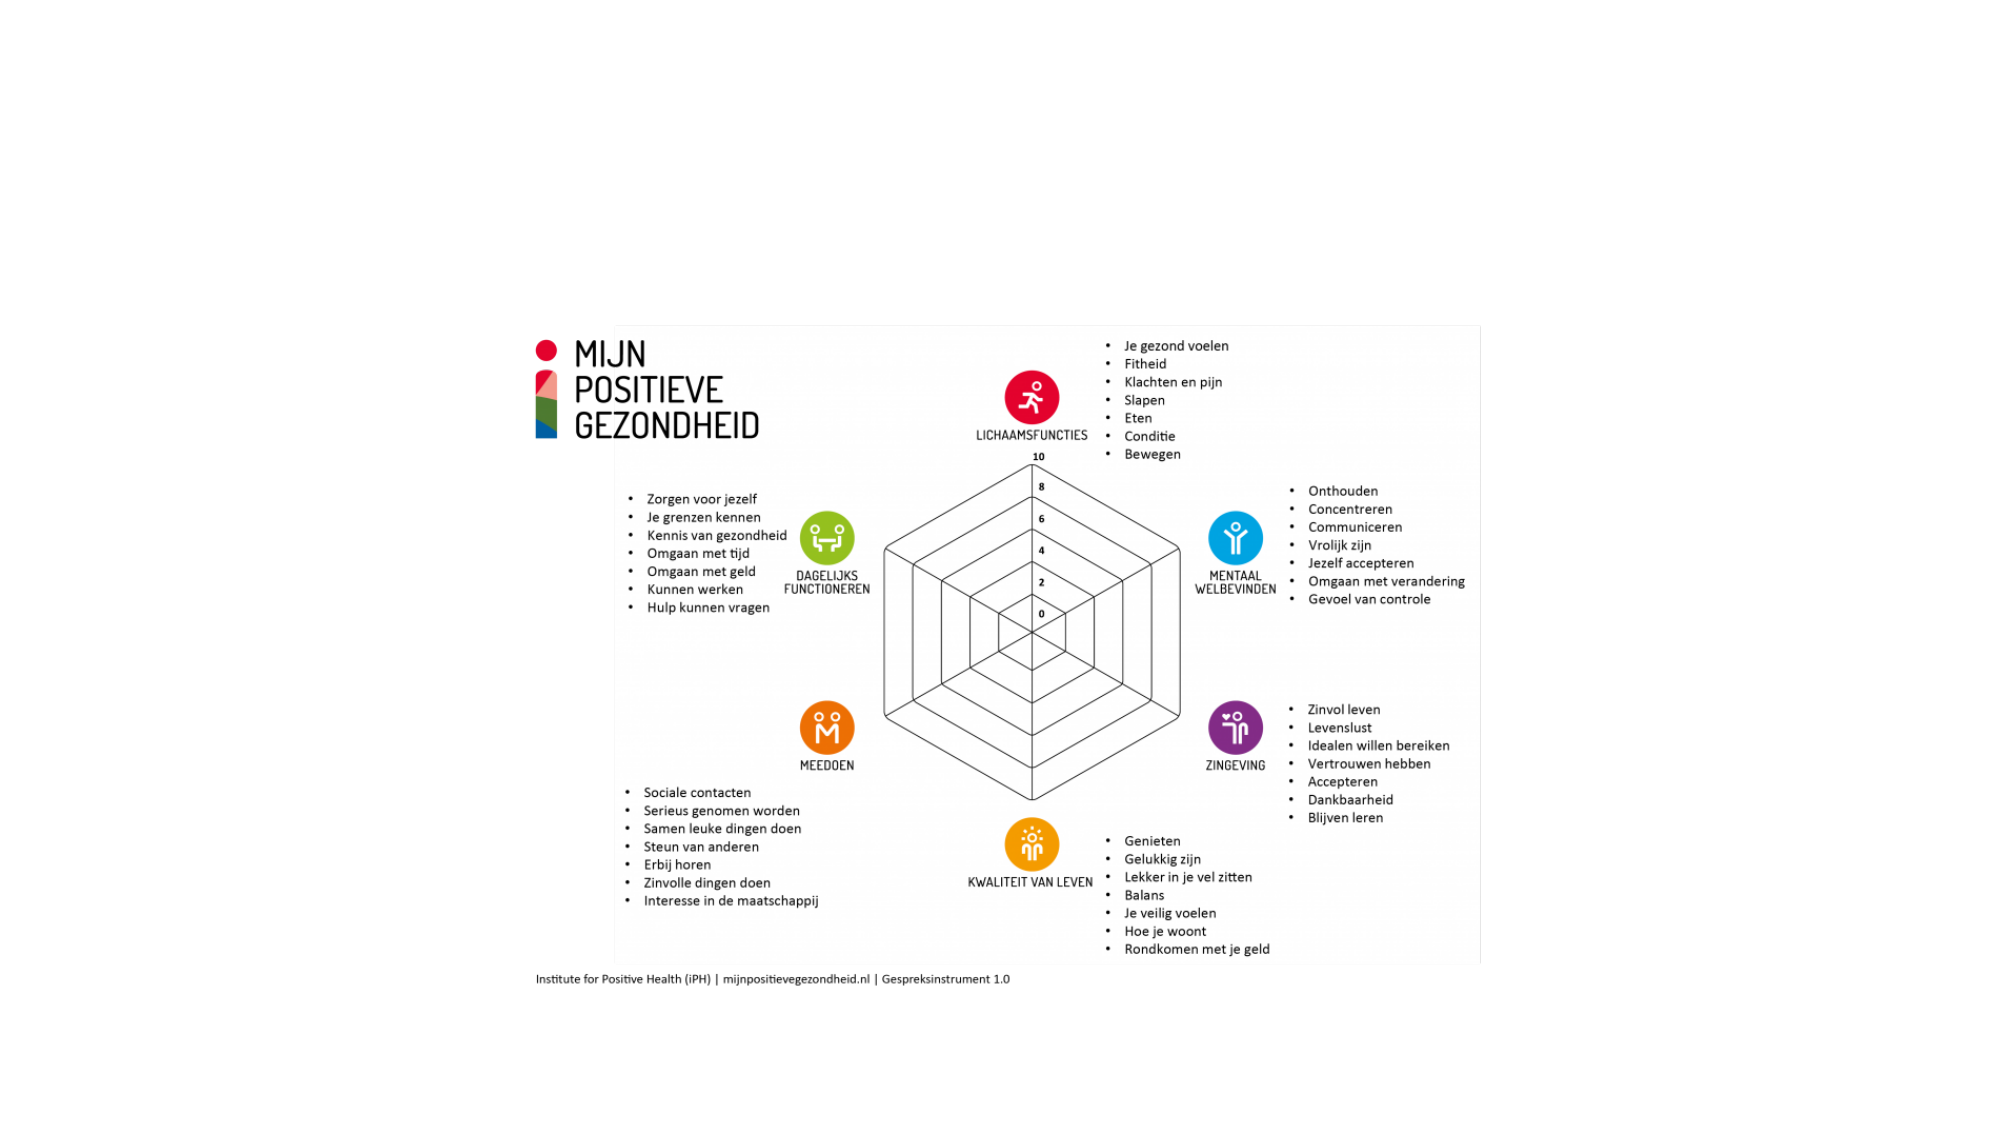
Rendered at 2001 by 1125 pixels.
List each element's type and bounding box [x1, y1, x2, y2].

list [495, 299, 1505, 1014]
